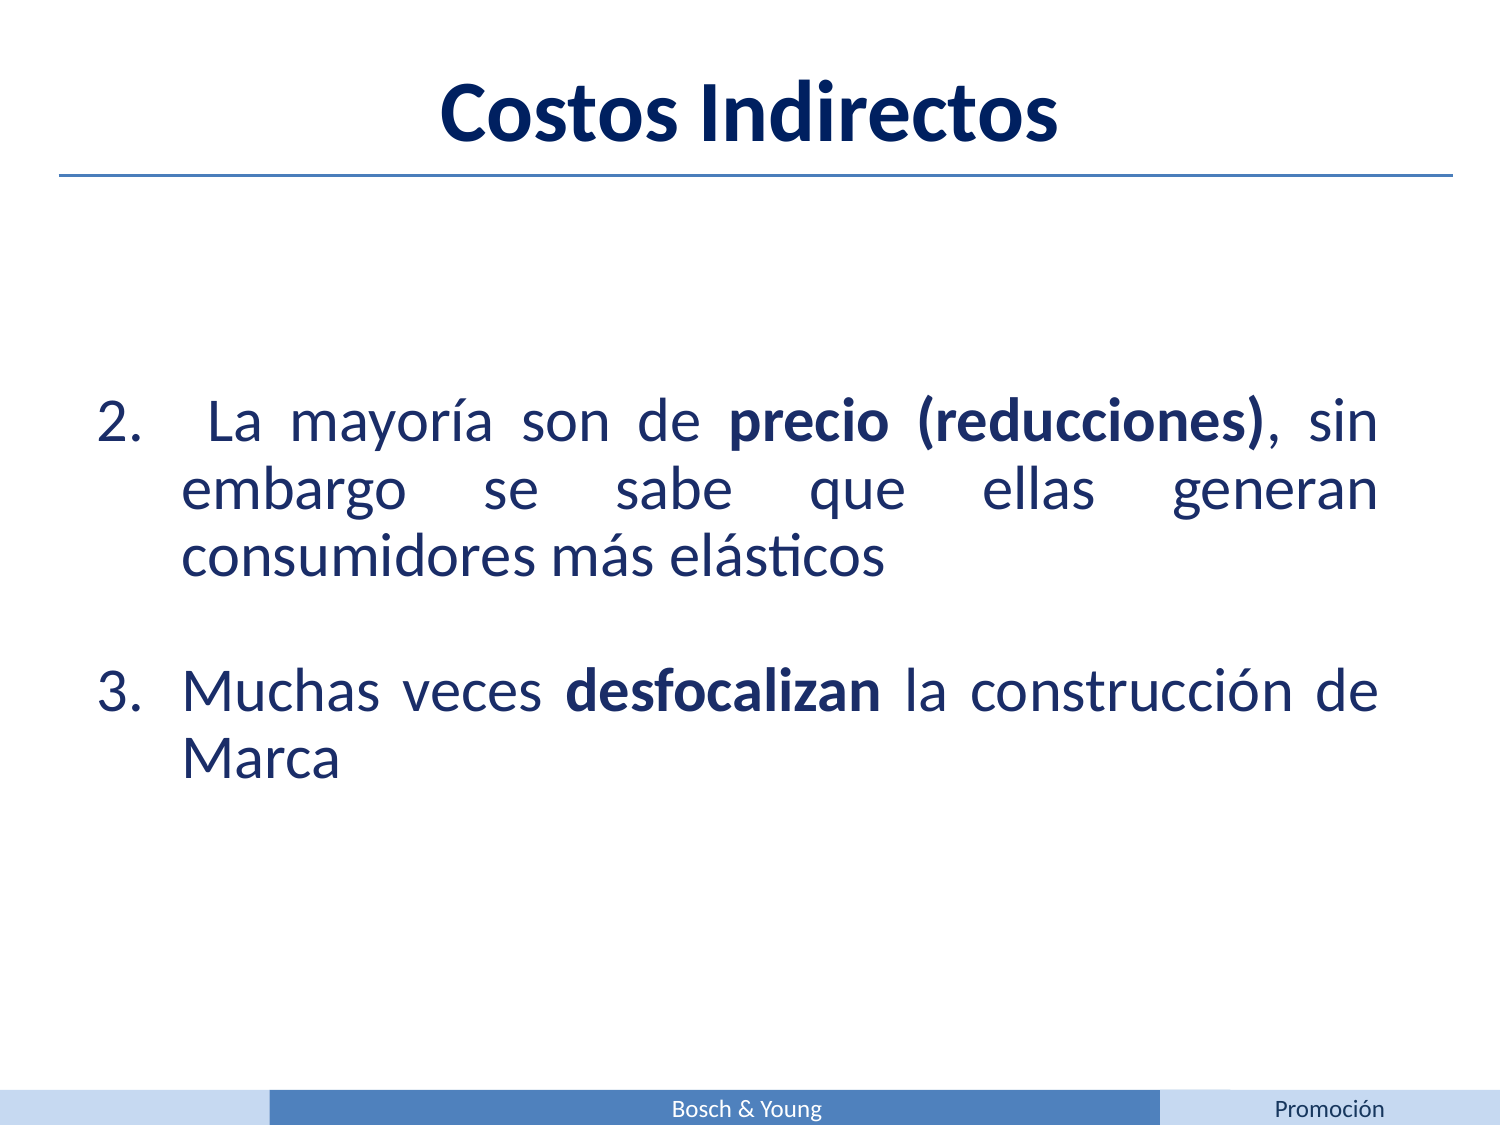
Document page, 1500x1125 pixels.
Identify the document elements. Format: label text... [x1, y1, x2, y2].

text_box Promoción [1158, 1088, 1500, 1125]
text_box Bosch & Young [272, 1088, 1158, 1125]
text_box [0, 1088, 272, 1125]
text_box d La mayoría son de precio (reducciones), sin embargo se sabe que ellas generan consumidores más elásticos Muchas veces desfocalizan la construcción de Marca [82, 312, 1395, 800]
text_box Costos Indirectos [35, 46, 1465, 167]
